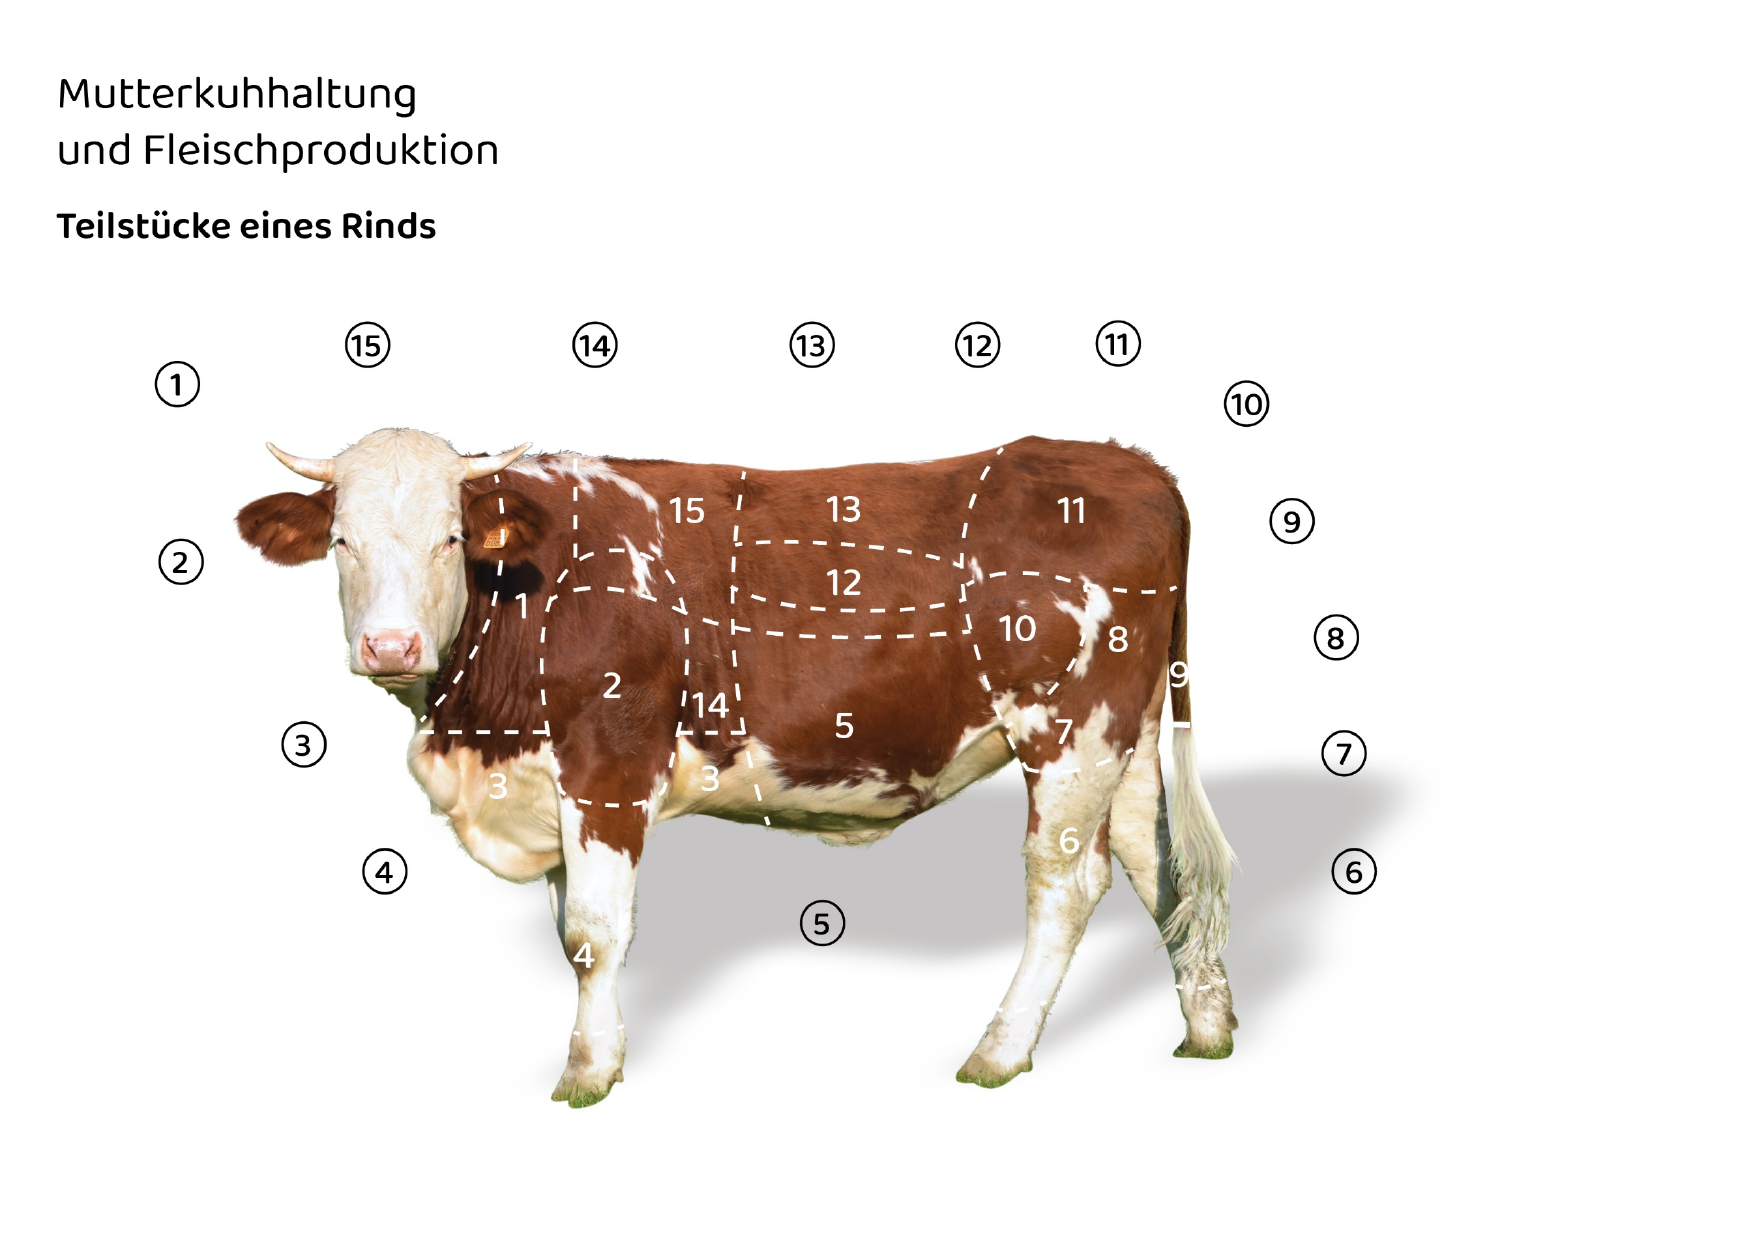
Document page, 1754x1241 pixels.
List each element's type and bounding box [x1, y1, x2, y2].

picture [0, 0, 1650, 1167]
